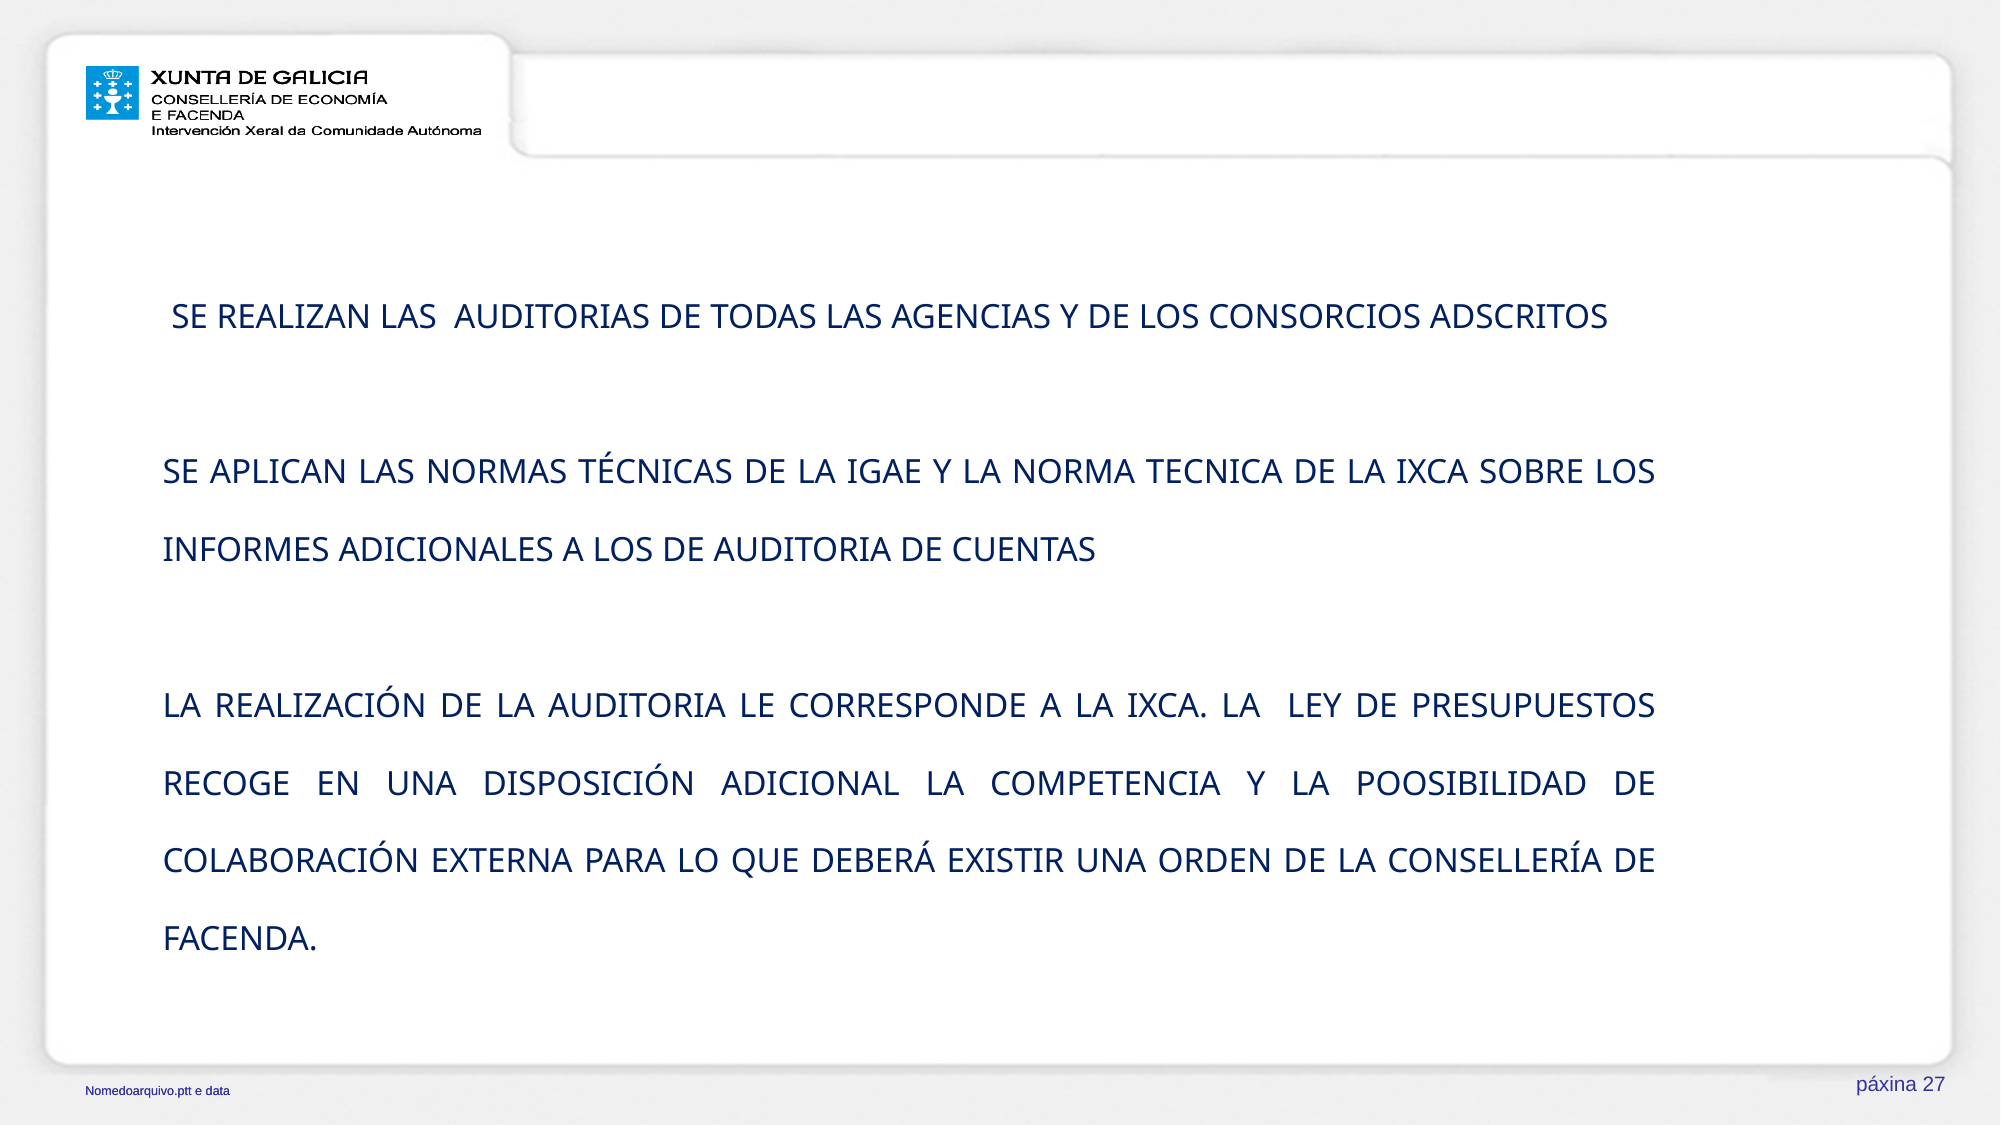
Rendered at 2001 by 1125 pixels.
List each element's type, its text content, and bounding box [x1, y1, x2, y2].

list SE REALIZAN LAS AUDITORIAS DE TODAS LAS AGENCIAS Y DE LOS CONSORCIOS ADSCRITOS SE APLICAN LAS NORMAS TÉCNICAS DE LA IGAE Y LA NORMA TECNICA DE LA IXCA SOBRE LOS INFORMES ADICIONALES A LOS DE AUDITORIA DE CUENTAS LA REALIZACIÓN DE LA AUDITORIA LE CORRESPONDE A LA IXCA. LA LEY DE PRESUPUESTOS RECOGE EN UNA DISPOSICIÓN ADICIONAL LA COMPETENCIA Y LA POOSIBILIDAD DE COLABORACIÓN EXTERNA PARA LO QUE DEBERÁ EXISTIR UNA ORDEN DE LA CONSELLERÍA DE FACENDA. [147, 179, 1674, 1094]
slide_number páxina 27 [1493, 1063, 1961, 1125]
picture [0, 0, 2001, 1125]
